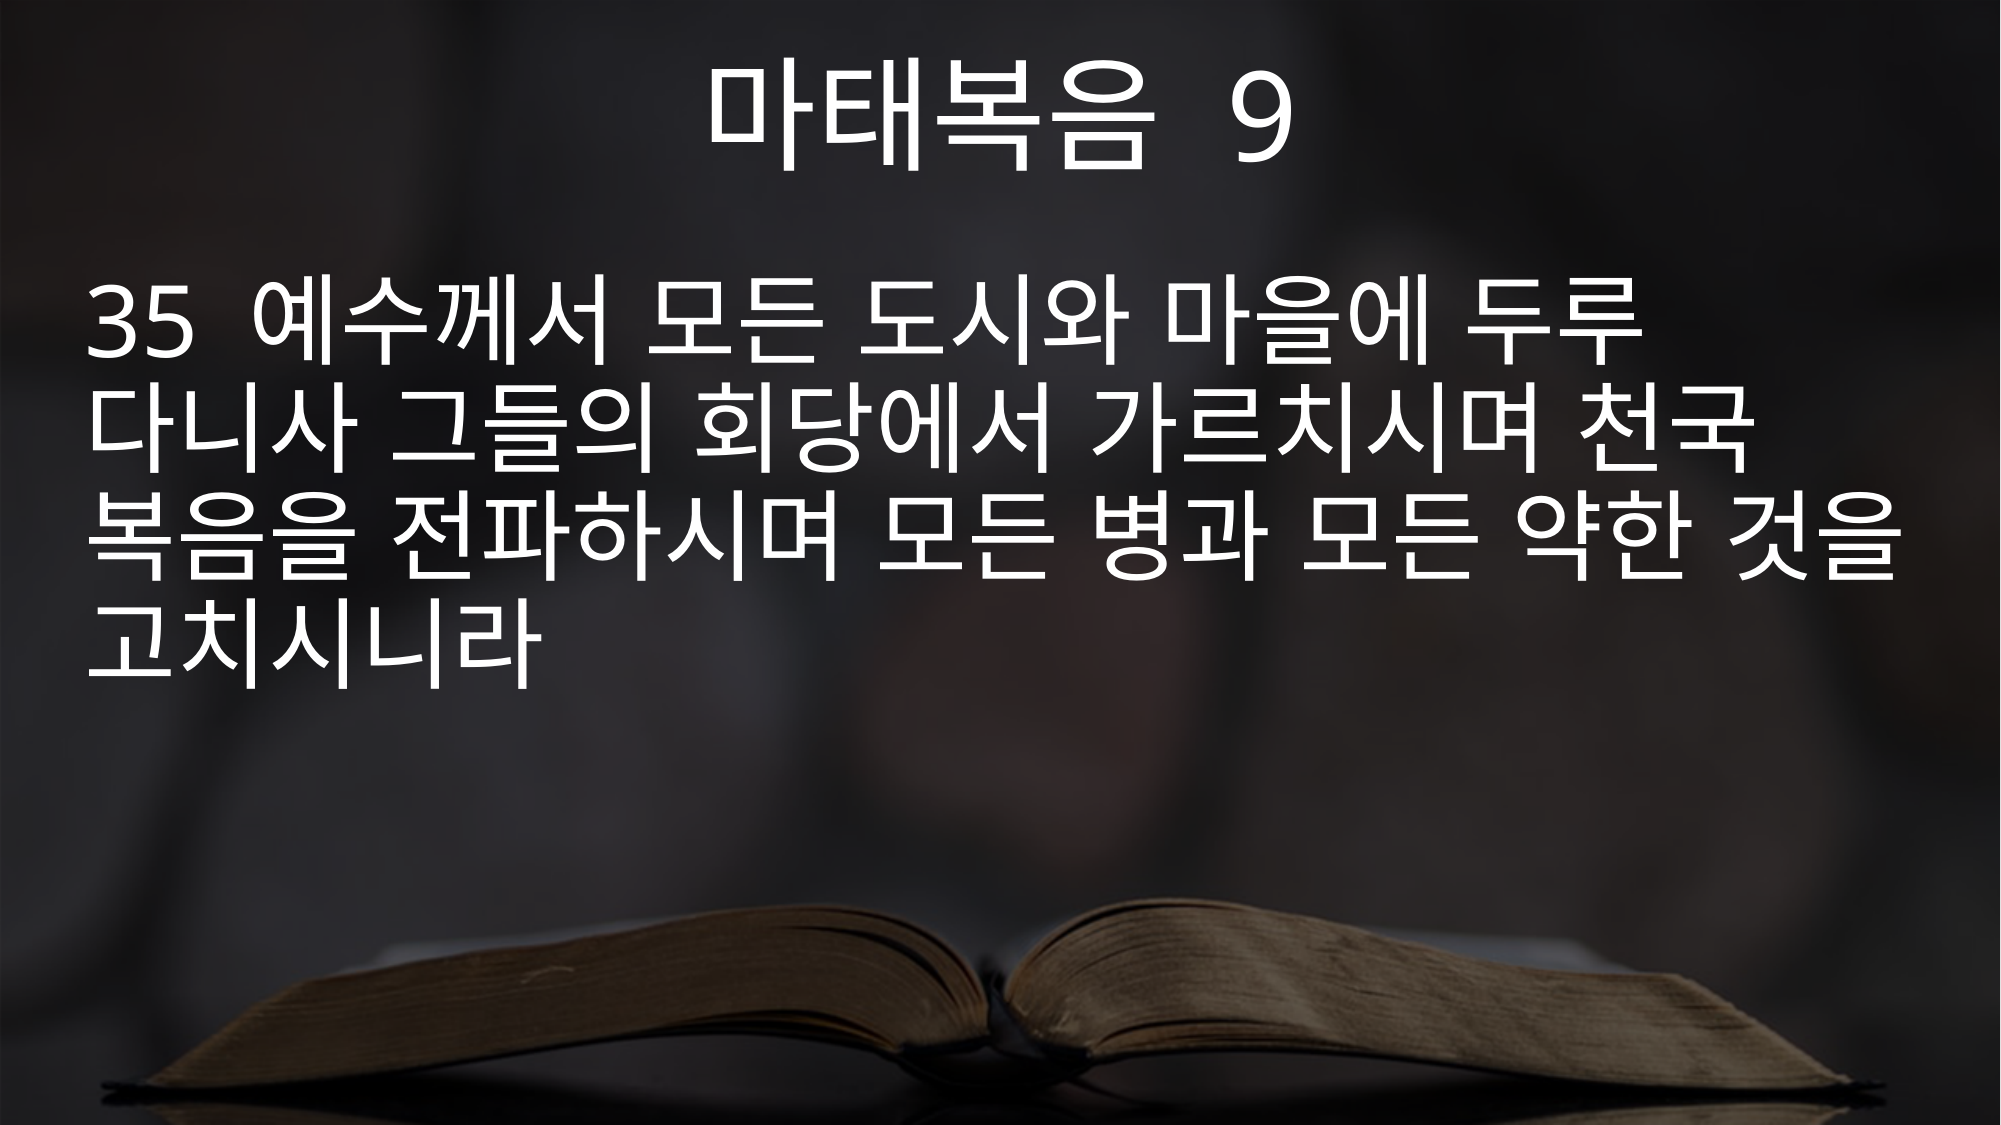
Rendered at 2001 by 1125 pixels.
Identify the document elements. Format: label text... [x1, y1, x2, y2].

picture [0, 0, 2001, 1125]
list 35 예수께서 모든 도시와 마을에 두루 다니사 그들의 회당에서 가르치시며 천국 복음을 전파하시며 모든 병과 모든 약한 것을 고치시니라 [69, 263, 1953, 423]
footer 마태복음 9 [0, 32, 2000, 192]
